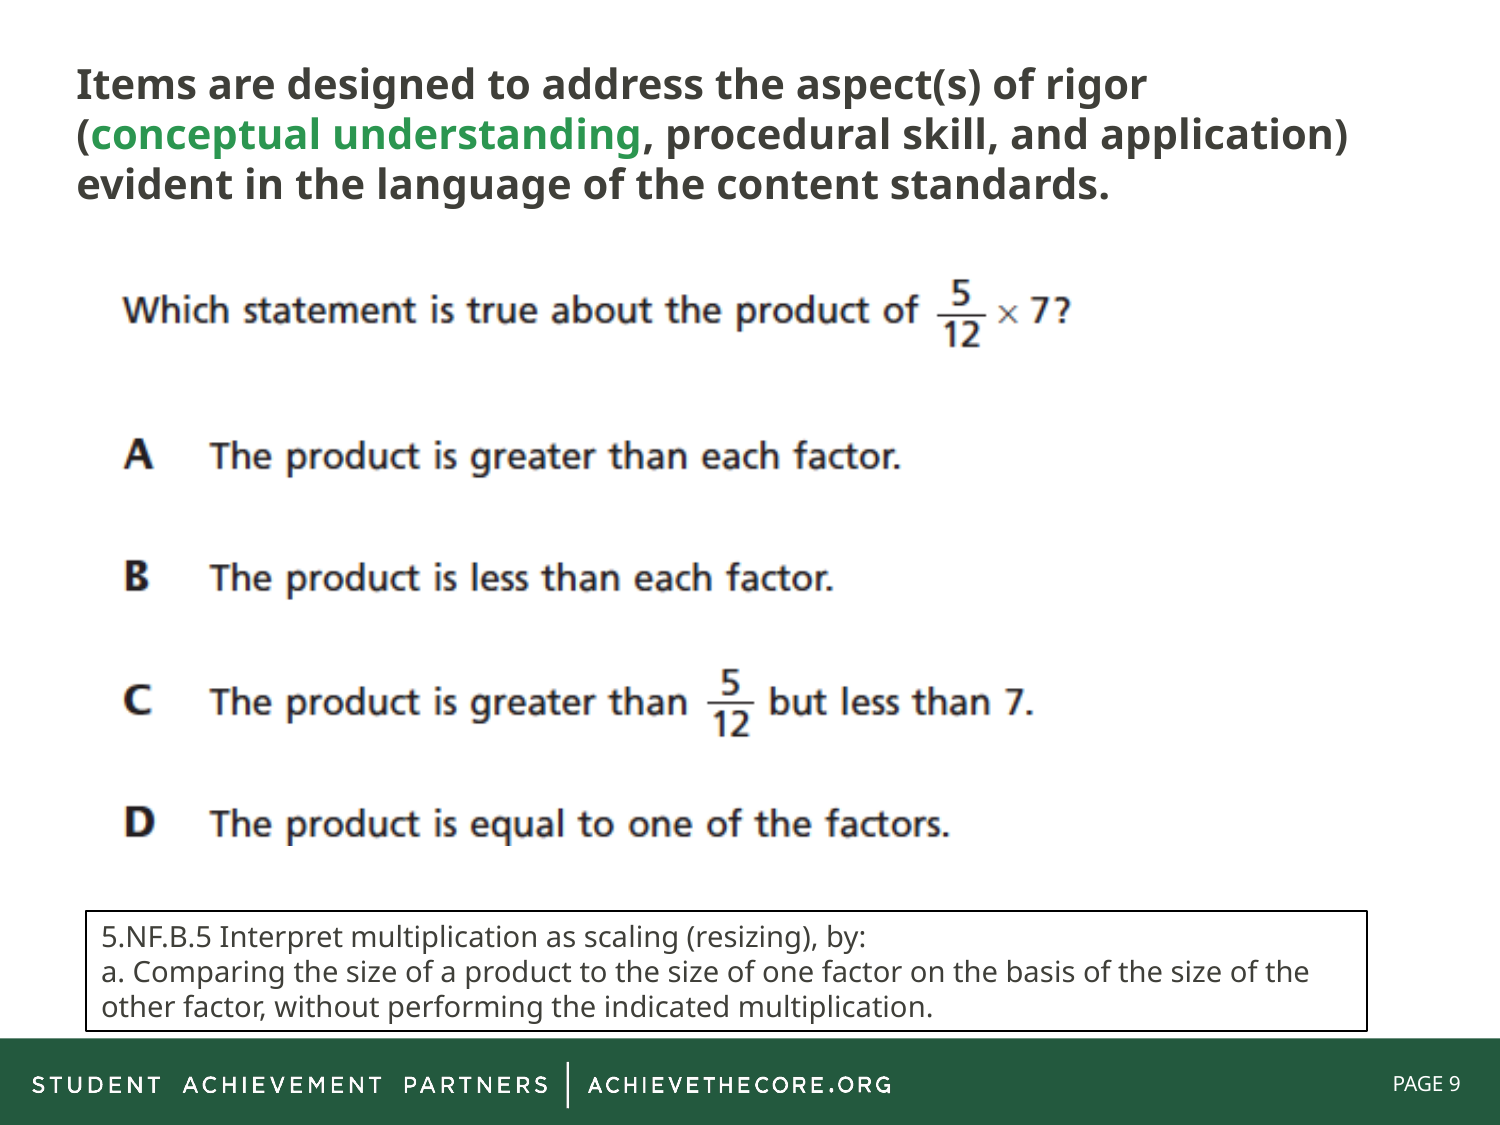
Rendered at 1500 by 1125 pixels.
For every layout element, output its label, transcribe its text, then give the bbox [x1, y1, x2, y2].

text_box 5.NF.B.5 Interpret multiplication as scaling (resizing), by: a. Comparing the size of a product to the size of one factor on the basis of the size of the other factor, without performing the indicated multiplication. [86, 911, 1367, 1031]
picture [12, 1055, 911, 1112]
title Items are designed to address the aspect(s) of rigor (conceptual understanding, procedural skill, and application) evident in the language of the content standards. [61, 79, 1417, 236]
picture [110, 267, 1076, 847]
